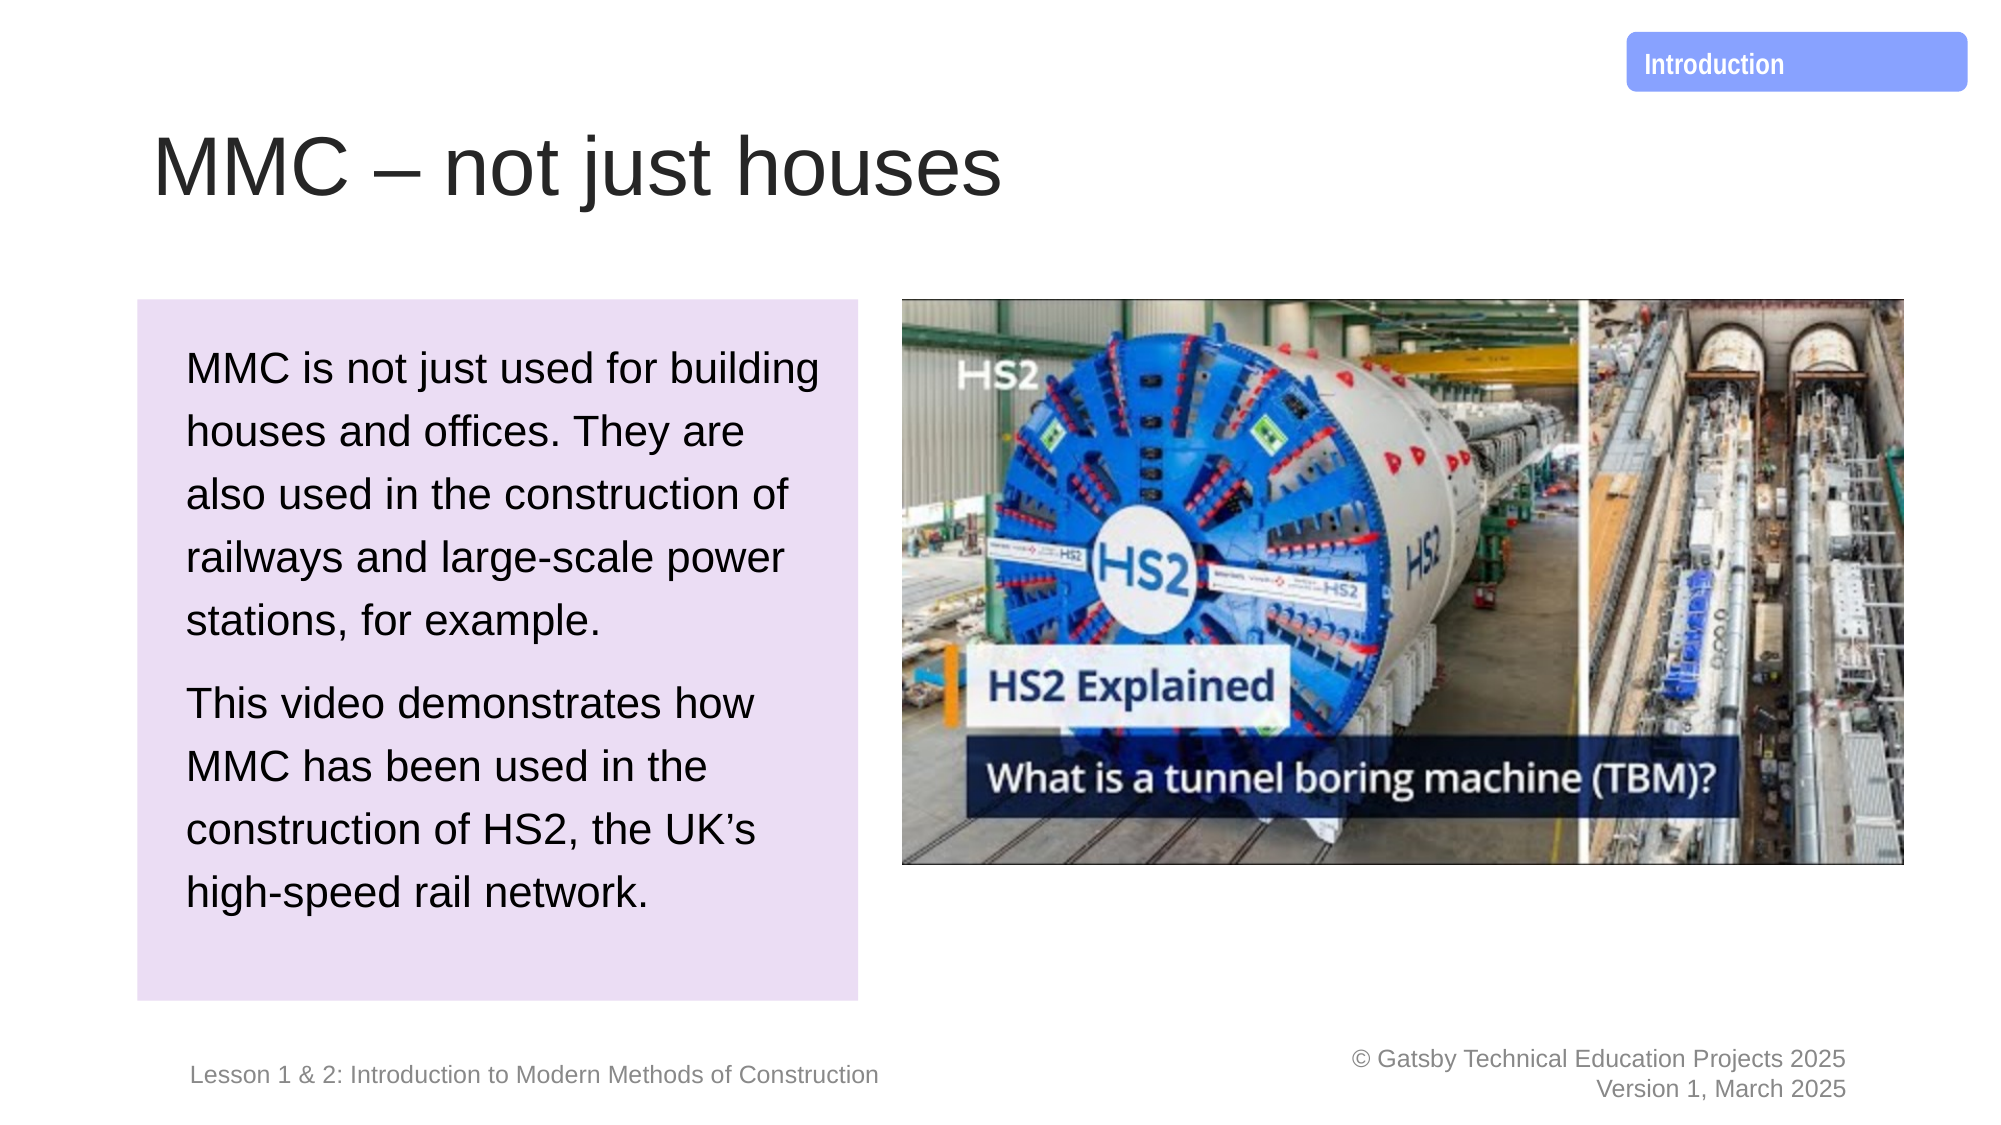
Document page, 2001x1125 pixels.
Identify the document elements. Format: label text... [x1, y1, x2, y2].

text_box Introduction [1626, 31, 1968, 92]
list MMC is not just used for building houses and offices. They are also used in the construction of railways and large-scale power stations, for example. This video demonstrates how MMC has been used in the construction of HS2, the UK’s high-speed rail network. [137, 299, 859, 1001]
title MMC – not just houses [137, 59, 1863, 278]
list Lesson 1 & 2: Introduction to Modern Methods of Construction [137, 1042, 968, 1103]
picture [902, 299, 1904, 865]
